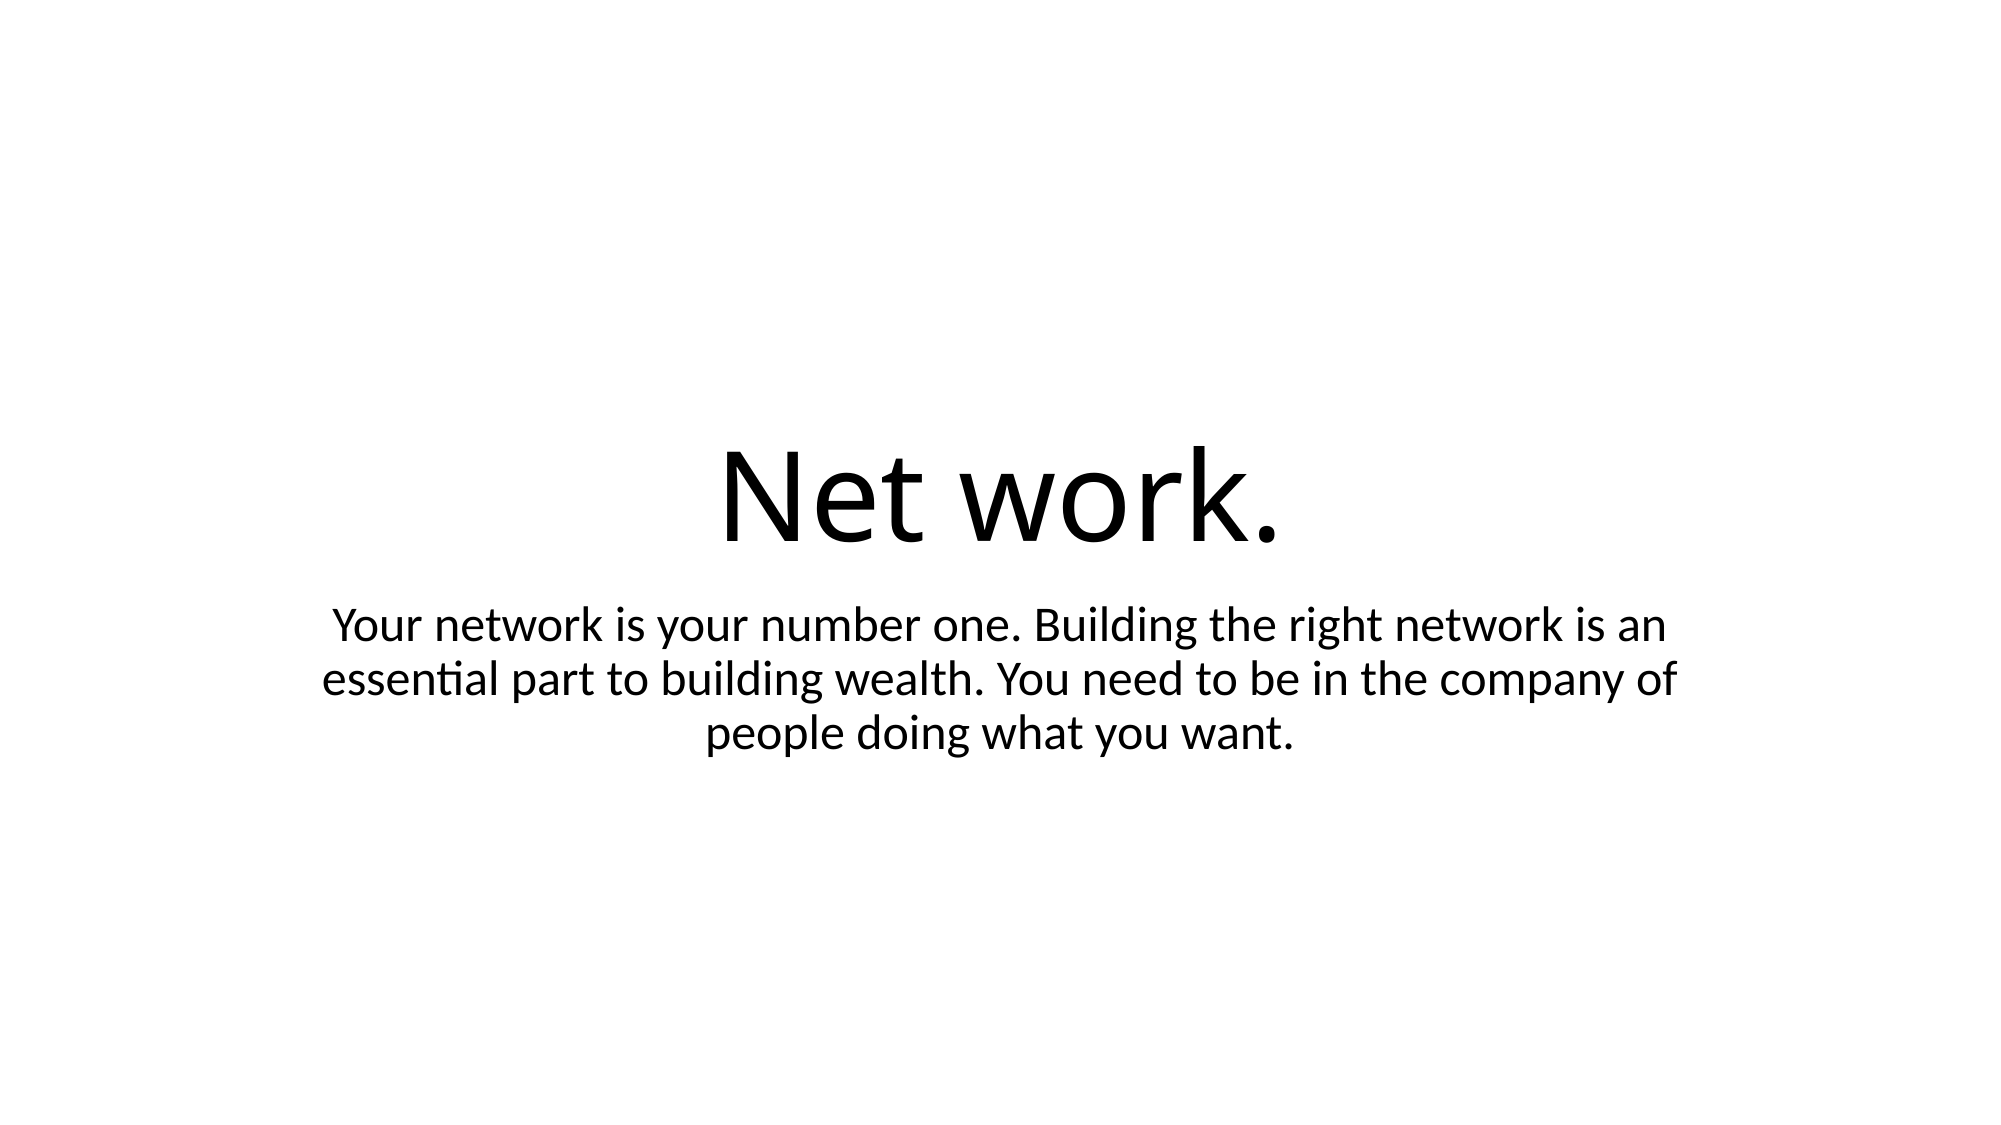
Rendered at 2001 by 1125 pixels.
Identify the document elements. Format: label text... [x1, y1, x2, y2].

subtitle Your network is your number one. Building the right network is an essential part to building wealth. You need to be in the company of people doing what you want. [249, 590, 1750, 863]
title Net work. [249, 184, 1750, 576]
